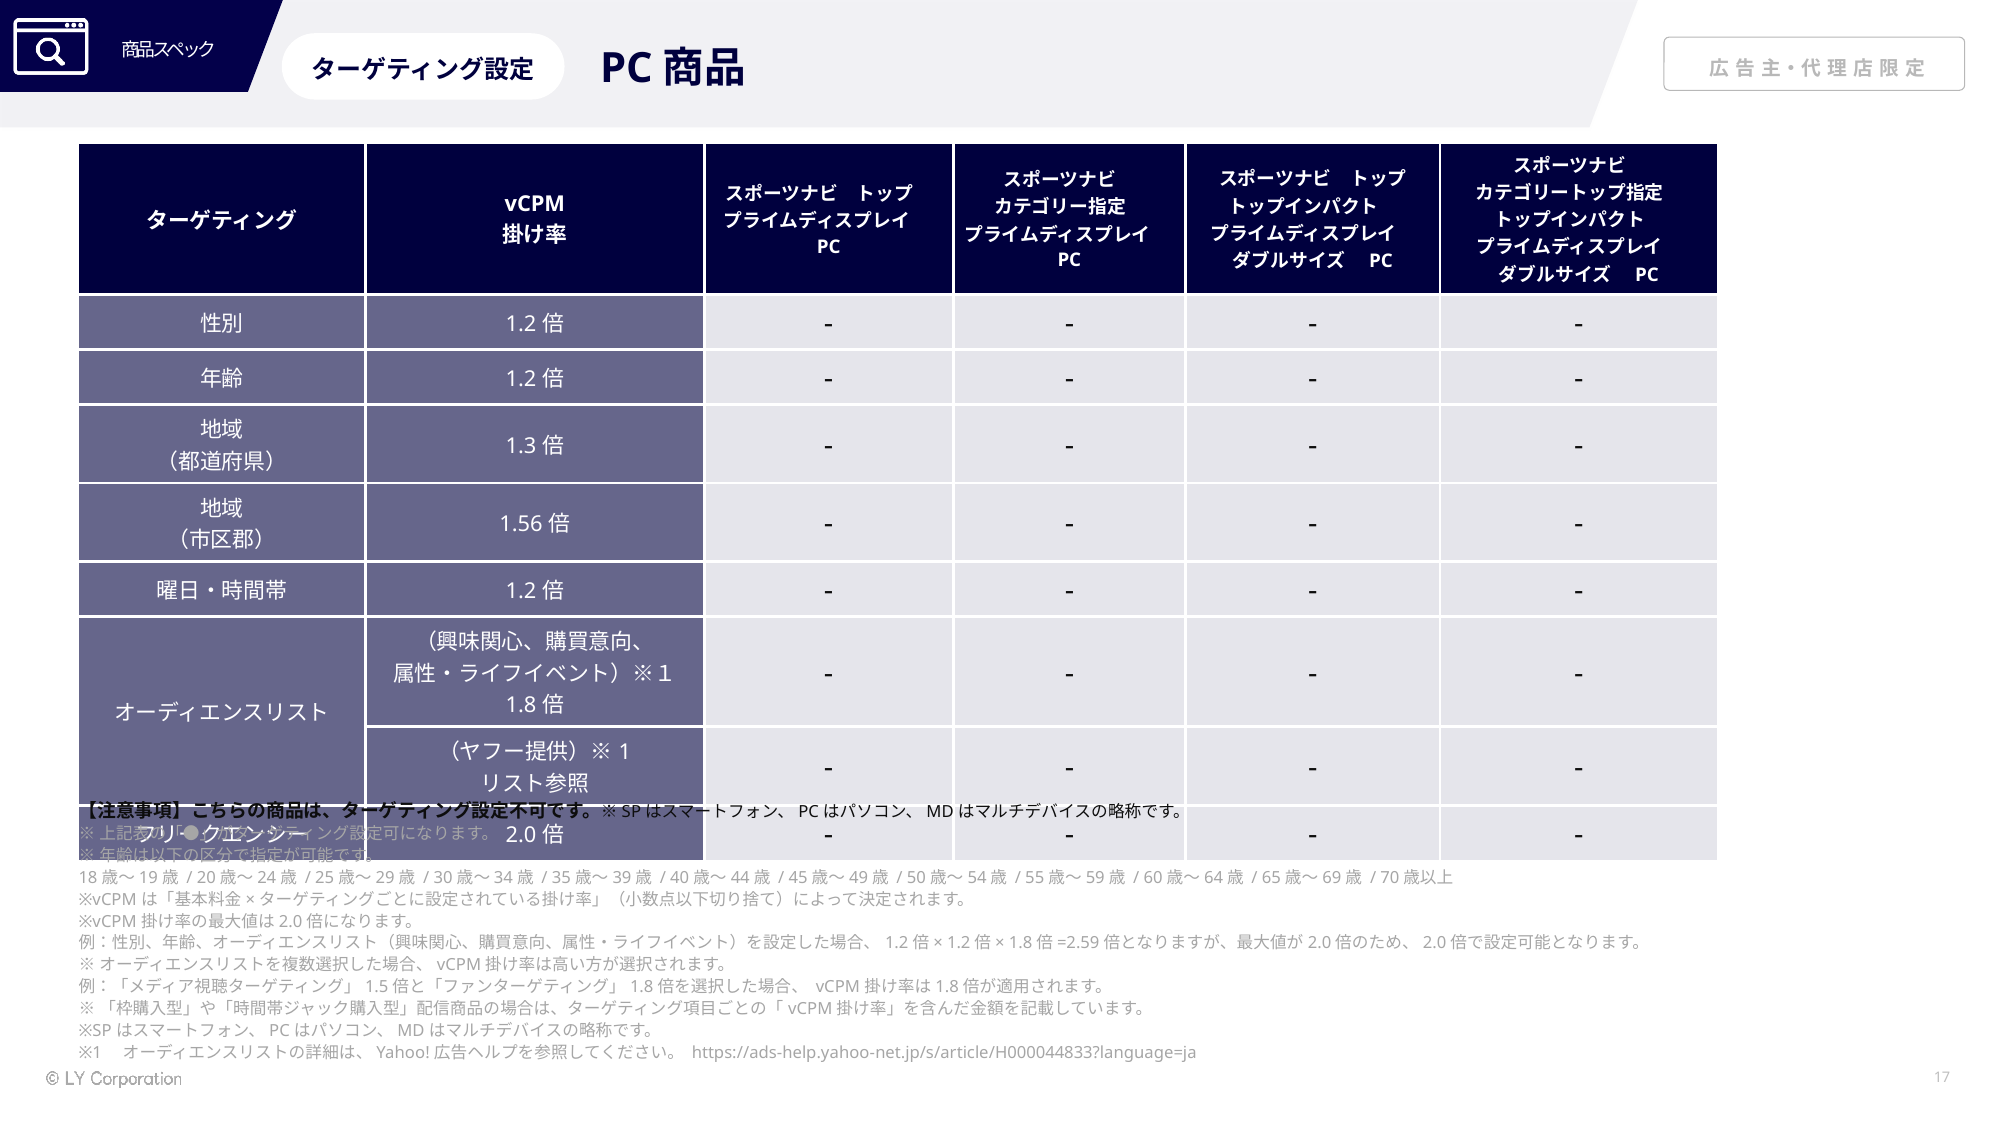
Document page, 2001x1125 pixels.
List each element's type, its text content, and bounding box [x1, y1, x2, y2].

table_cell - [706, 728, 952, 796]
table_cell （ヤフー提供）※1 リスト参照 [367, 728, 703, 796]
table_cell - [955, 406, 1184, 482]
table_cell 年齢 [79, 351, 364, 403]
table_header スポーツナビ カテゴリー指定 プライムディスプレイ PC [955, 144, 1184, 293]
table_cell 1.2倍 [367, 563, 703, 615]
table_cell - [955, 484, 1184, 560]
table_cell - [955, 351, 1184, 403]
table_cell 1.56倍 [367, 484, 703, 560]
table_cell - [1441, 618, 1717, 725]
table_cell （興味関心、購買意向、 属性・ライフイベント）※１ 1.8倍 [367, 618, 703, 725]
table_cell - [1187, 563, 1439, 615]
table_cell 曜日・時間帯 [79, 563, 364, 615]
table_cell - [955, 618, 1184, 725]
table_header ターゲティング [79, 144, 364, 293]
table_cell - [955, 728, 1184, 796]
text_box 【注意事項】こちらの商品は、ターゲティング設定不可です。※SPはスマートフォン、PCはパソコン、MDはマルチデバイスの略称です。 ※上記表の「●」がターゲティング設定可になります。 ※年齢は以下の区分で指定が可能です。 18歳～19歳 / 20歳～24歳 / 25歳～29歳 / 30歳～34歳 / 35歳～39歳 / 40歳～44歳 / 45歳～49歳 / 50歳～54歳 / 55歳～59歳 / 60歳～64歳 / 65歳～69歳 / 70歳以上 ※vCPMは「基本料金×ターゲティングごとに設定されている掛け率」（小数点以下切り捨て）によって決定されます。 ※vCPM掛け率の最大値は2.0倍になります。 例：性別、年齢、オーディエンスリスト（興味関心、購買意向、属性・ライフイベント）を設定した場合、1.2倍× 1.2倍× 1.8倍=2.59倍となりますが、最大値が2.0倍のため、2.0倍で設定可能となります。 ※オーディエンスリストを複数選択した場合、vCPM掛け率は高い方が選択されます。 例：「メディア視聴ターゲティング」1.5倍と「ファンターゲティング」1.8倍を選択した場合、 vCPM掛け率は1.8倍が適用されます。 ※「枠購入型」や「時間帯ジャック購入型」配信商品の場合は、ターゲティング項目ごとの「vCPM掛け率」を含んだ金額を記載しています。 ※SPはスマートフォン、PCはパソコン、MDはマルチデバイスの略称です。 ※1 オーディエンスリストの詳細は、Yahoo!広告ヘルプを参照してください。 https://ads-help.yahoo-net.jp/s/article/H000044833?language=ja [78, 796, 1916, 1066]
table_cell 1.2倍 [367, 351, 703, 403]
table_cell - [706, 296, 952, 348]
table_cell - [955, 296, 1184, 348]
text_box PC商品 [599, 41, 1630, 97]
table_cell - [1441, 351, 1717, 403]
table_cell - [1441, 406, 1717, 482]
picture [9, 5, 92, 87]
table_cell - [1187, 728, 1439, 796]
table_cell - [706, 484, 952, 560]
table_cell - [1187, 351, 1439, 403]
table_header スポーツナビ トップ トップインパクト プライムディスプレイ ダブルサイズ PC [1187, 144, 1439, 293]
table_cell 性別 [79, 296, 364, 348]
table_cell - [706, 351, 952, 403]
table_header vCPM 掛け率 [367, 144, 703, 293]
table_cell 地域 （市区郡） [79, 484, 364, 560]
table_cell - [706, 618, 952, 725]
table_cell - [1441, 728, 1717, 796]
table_cell - [1441, 563, 1717, 615]
table_header スポーツナビ カテゴリートップ指定 トップインパクト プライムディスプレイ ダブルサイズ PC [1441, 144, 1717, 293]
list 商品スペック [97, 13, 240, 81]
table_cell 地域 （都道府県） [79, 406, 364, 482]
table_cell - [955, 563, 1184, 615]
table_cell - [1187, 296, 1439, 348]
table_cell 1.2倍 [367, 296, 703, 348]
table_cell 1.3倍 [367, 406, 703, 482]
text_box ターゲティング設定 [280, 32, 566, 101]
picture [46, 1071, 181, 1088]
table_cell - [706, 406, 952, 482]
table_cell - [1187, 406, 1439, 482]
table_cell - [1187, 618, 1439, 725]
table_cell - [706, 563, 952, 615]
table_cell - [1187, 484, 1439, 560]
table_cell - [1441, 484, 1717, 560]
table_header スポーツナビ トップ プライムディスプレイ PC [706, 144, 952, 293]
table_cell オーディエンスリスト [79, 618, 364, 796]
table_cell - [1441, 296, 1717, 348]
